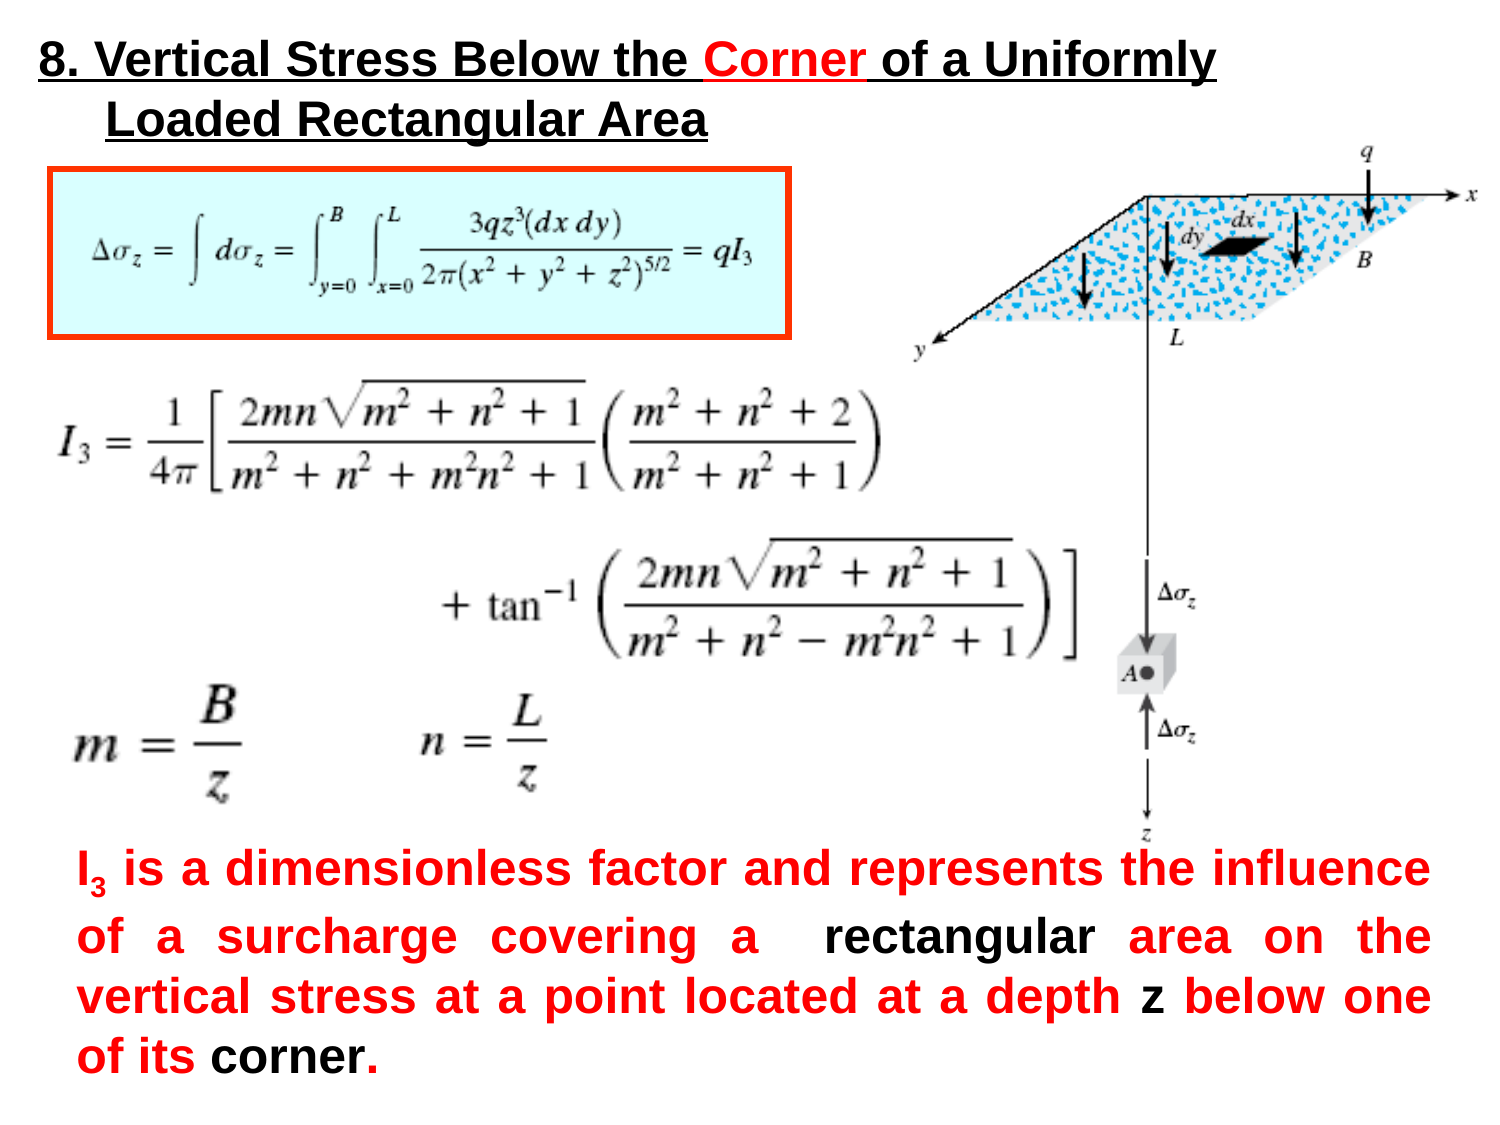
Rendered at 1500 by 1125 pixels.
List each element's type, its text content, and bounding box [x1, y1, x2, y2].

picture [896, 136, 1500, 870]
picture [383, 675, 585, 814]
picture [41, 663, 278, 827]
text_box I3 is a dimensionless factor and represents the influence of a surcharge covering a rectangular area on the vertical stress at a point located at a depth z below one of its corner. [61, 827, 1447, 1091]
picture [52, 172, 786, 335]
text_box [29, 368, 1093, 677]
text_box 8. Vertical Stress Below the Corner of a Uniformly Loaded Rectangular Area [23, 18, 1376, 154]
